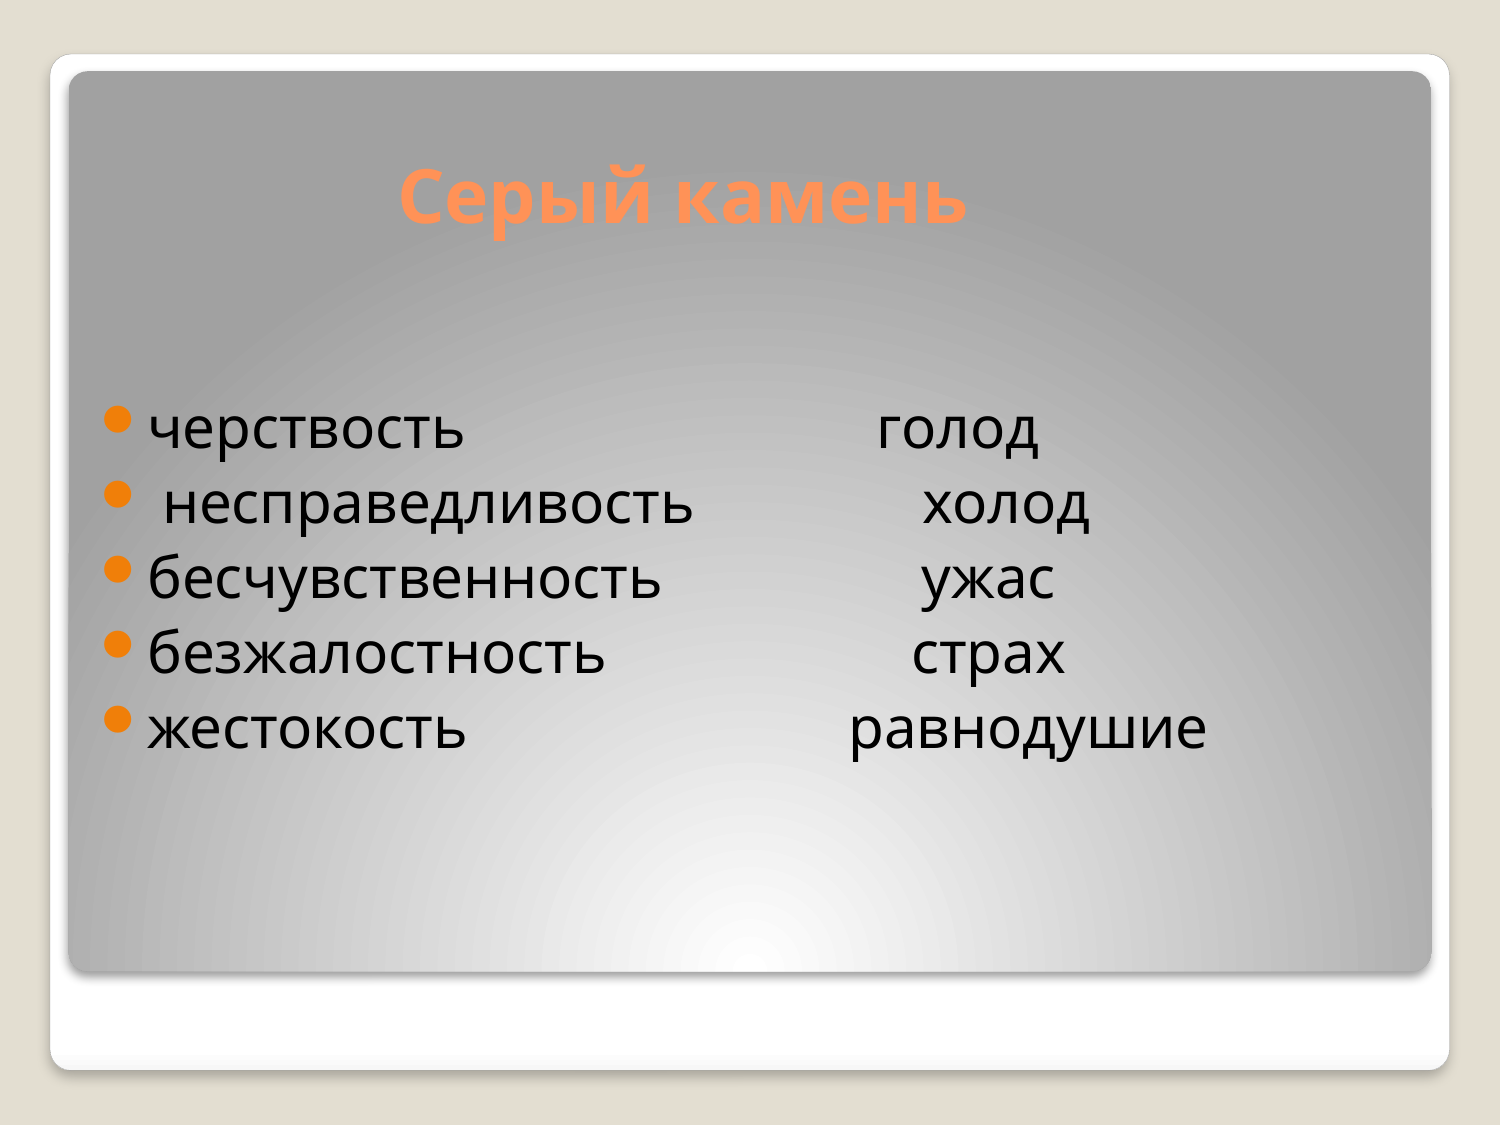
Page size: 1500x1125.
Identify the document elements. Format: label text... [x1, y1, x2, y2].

list черствость голод несправедливость холод бесчувственность ужас безжалостность страх жестокость равнодушие [70, 375, 1413, 1062]
title Серый камень [70, 58, 1421, 247]
